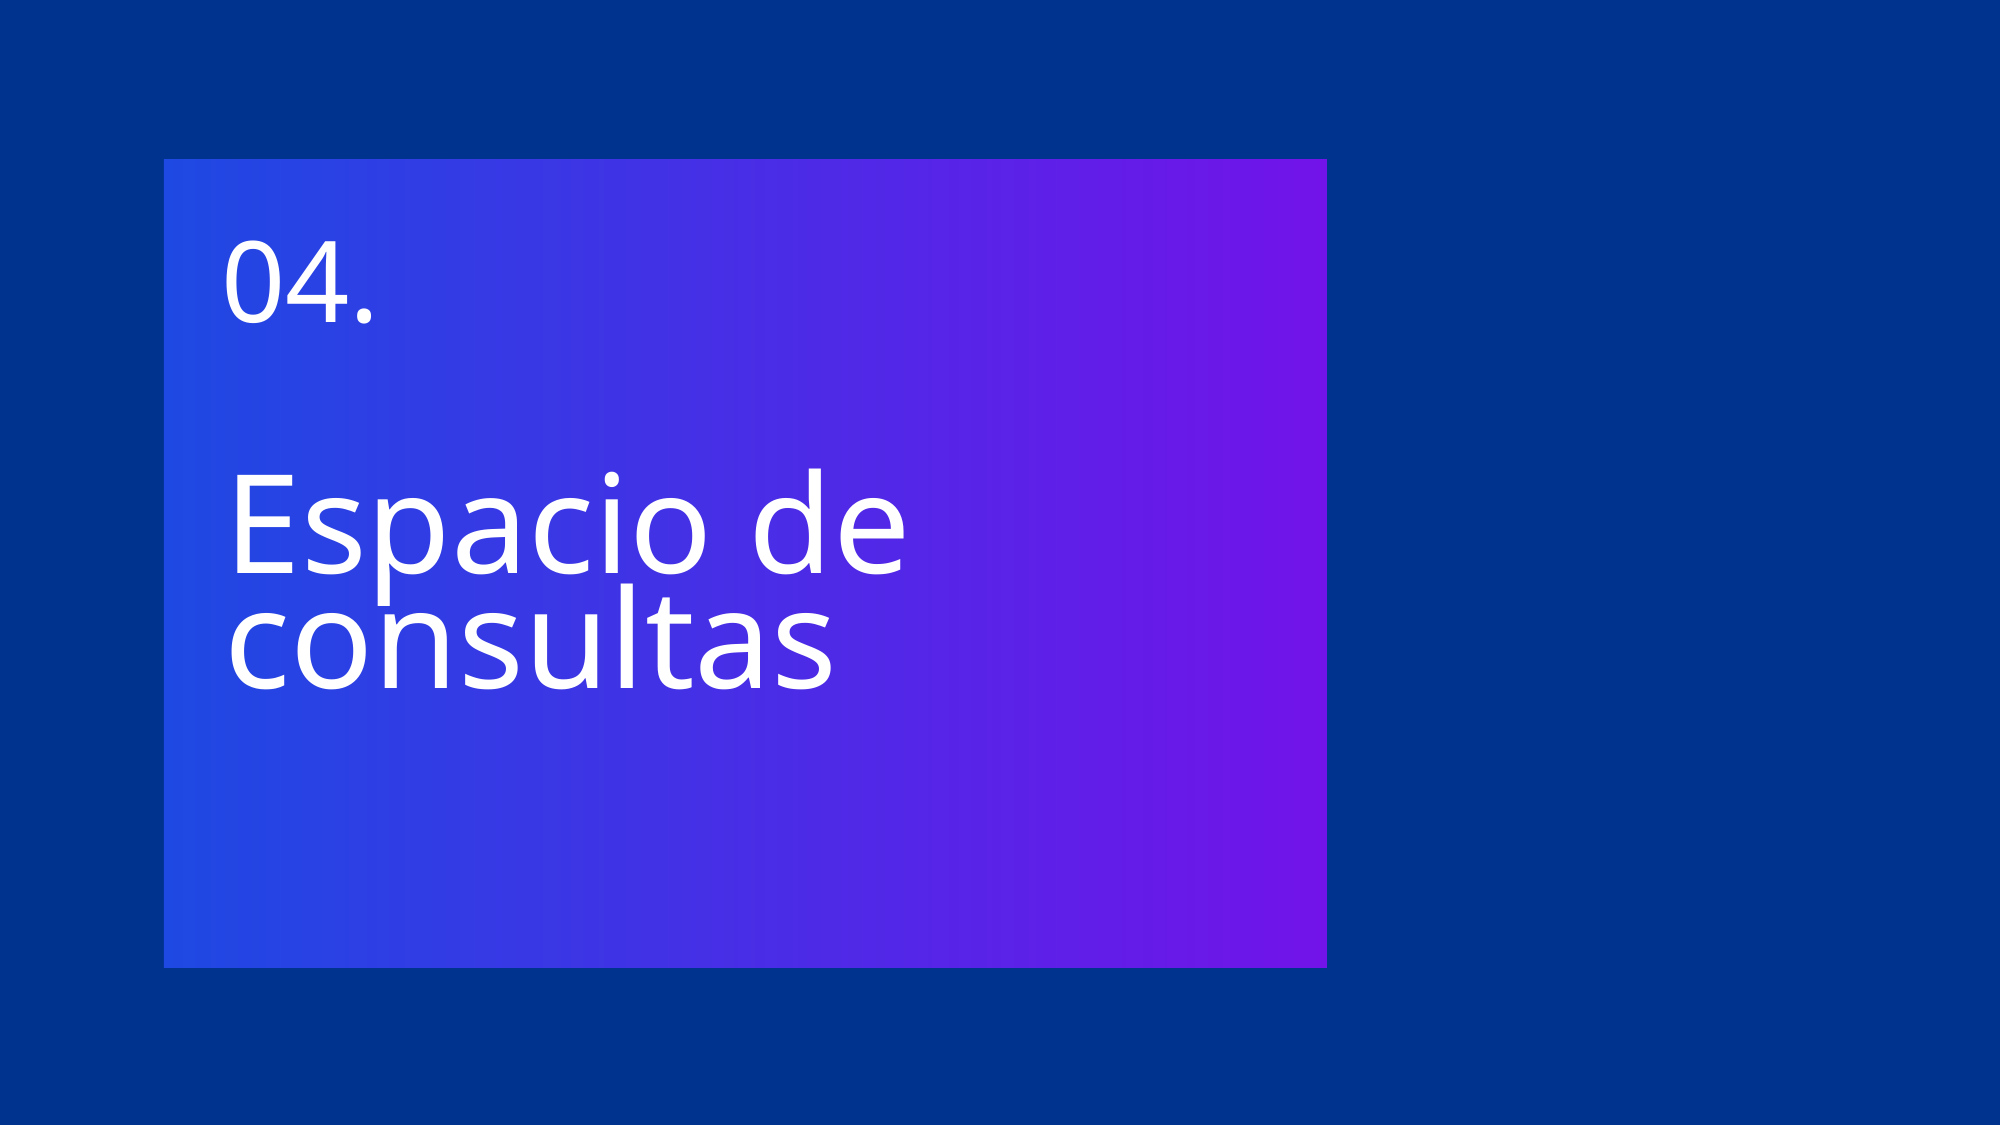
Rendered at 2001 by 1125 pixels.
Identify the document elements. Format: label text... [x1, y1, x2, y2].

text_box 04. [206, 202, 450, 353]
title Espacio de consultas [224, 402, 1087, 791]
